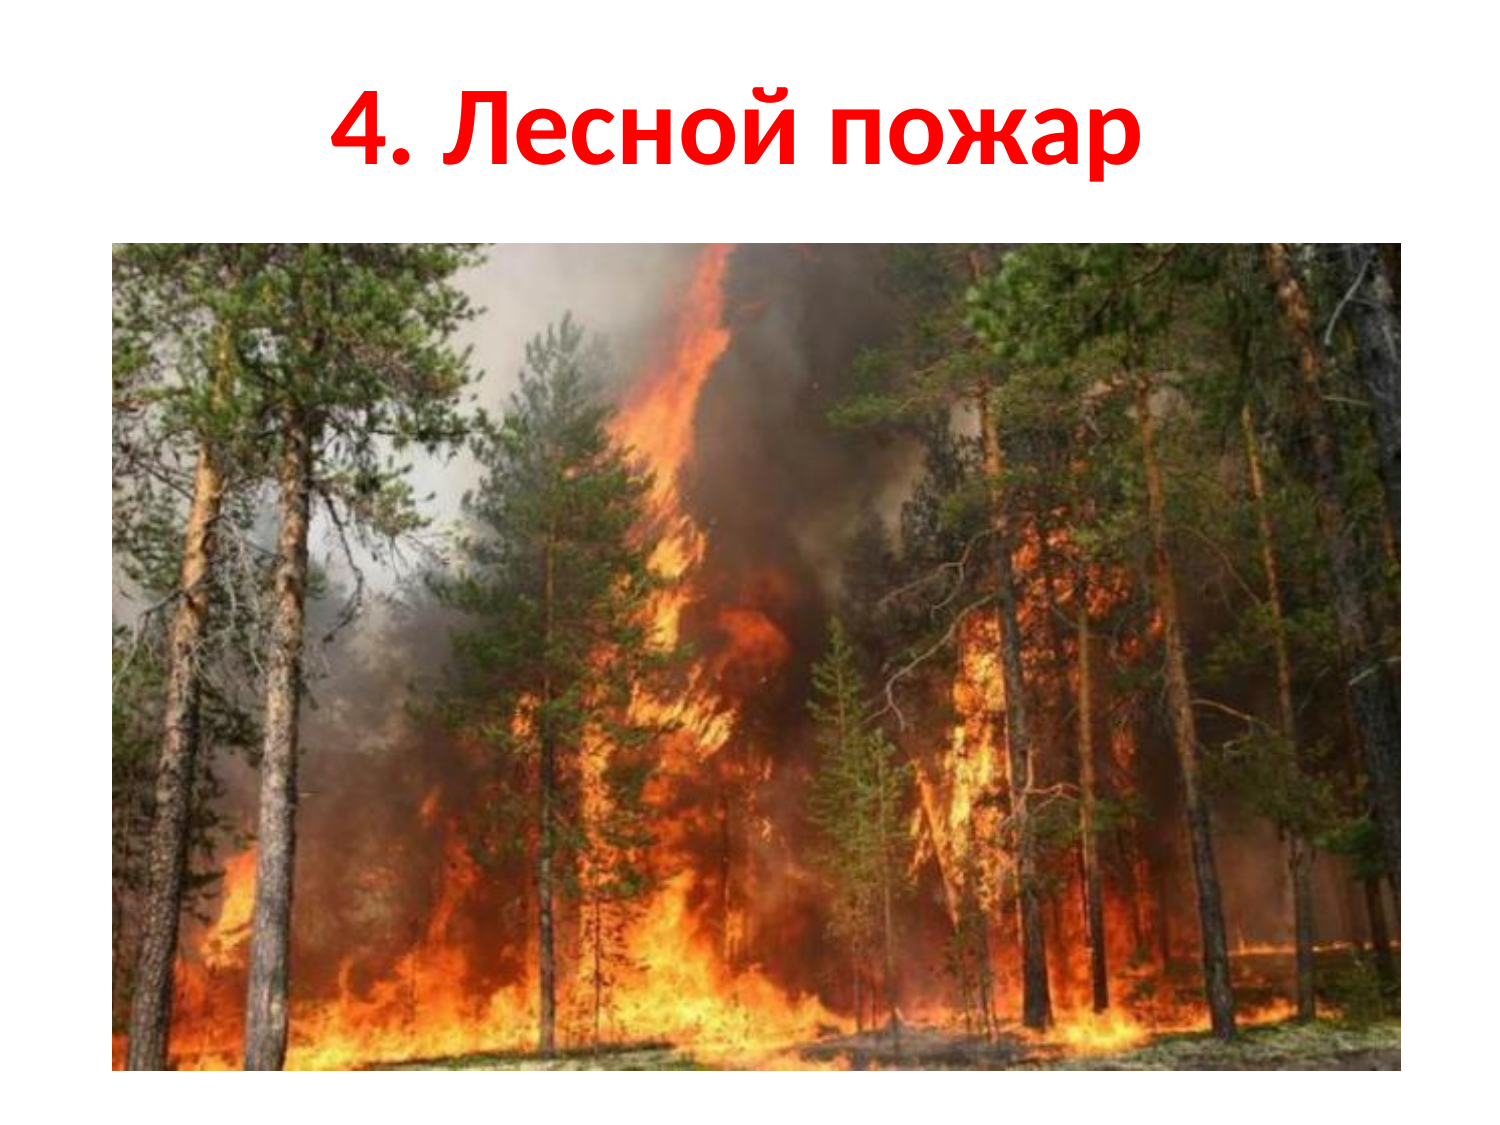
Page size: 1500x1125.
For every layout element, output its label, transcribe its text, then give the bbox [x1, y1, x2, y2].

text_box 4. Лесной пожар [74, 45, 1425, 233]
picture [111, 243, 1401, 1071]
